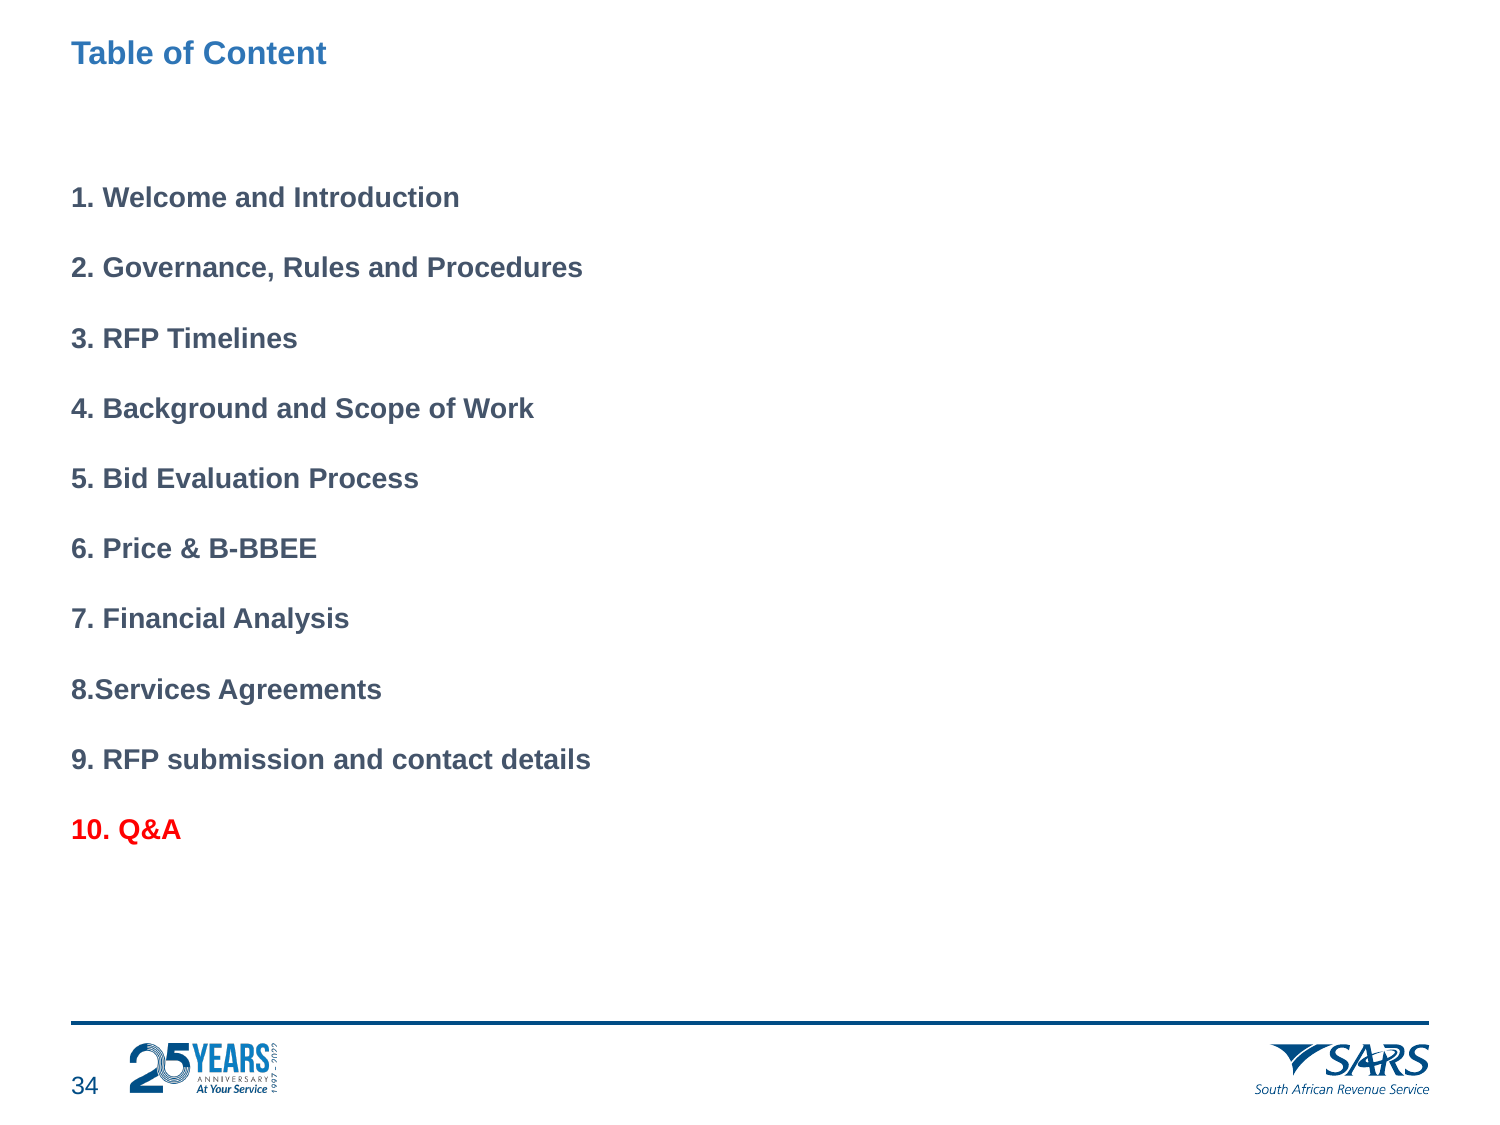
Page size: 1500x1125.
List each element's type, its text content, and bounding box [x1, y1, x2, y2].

slide_number 33 [56, 1054, 394, 1115]
title Table of Content [56, 28, 1350, 116]
list 1. Welcome and Introduction 2. Governance, Rules and Procedures 3. RFP Timelines 4. Background and Scope of Work 5. Bid Evaluation Process 6. Price & B-BBEE 7. Financial Analysis 8.Services Agreements 9. RFP submission and contact details 10. Q&A [56, 159, 1430, 857]
